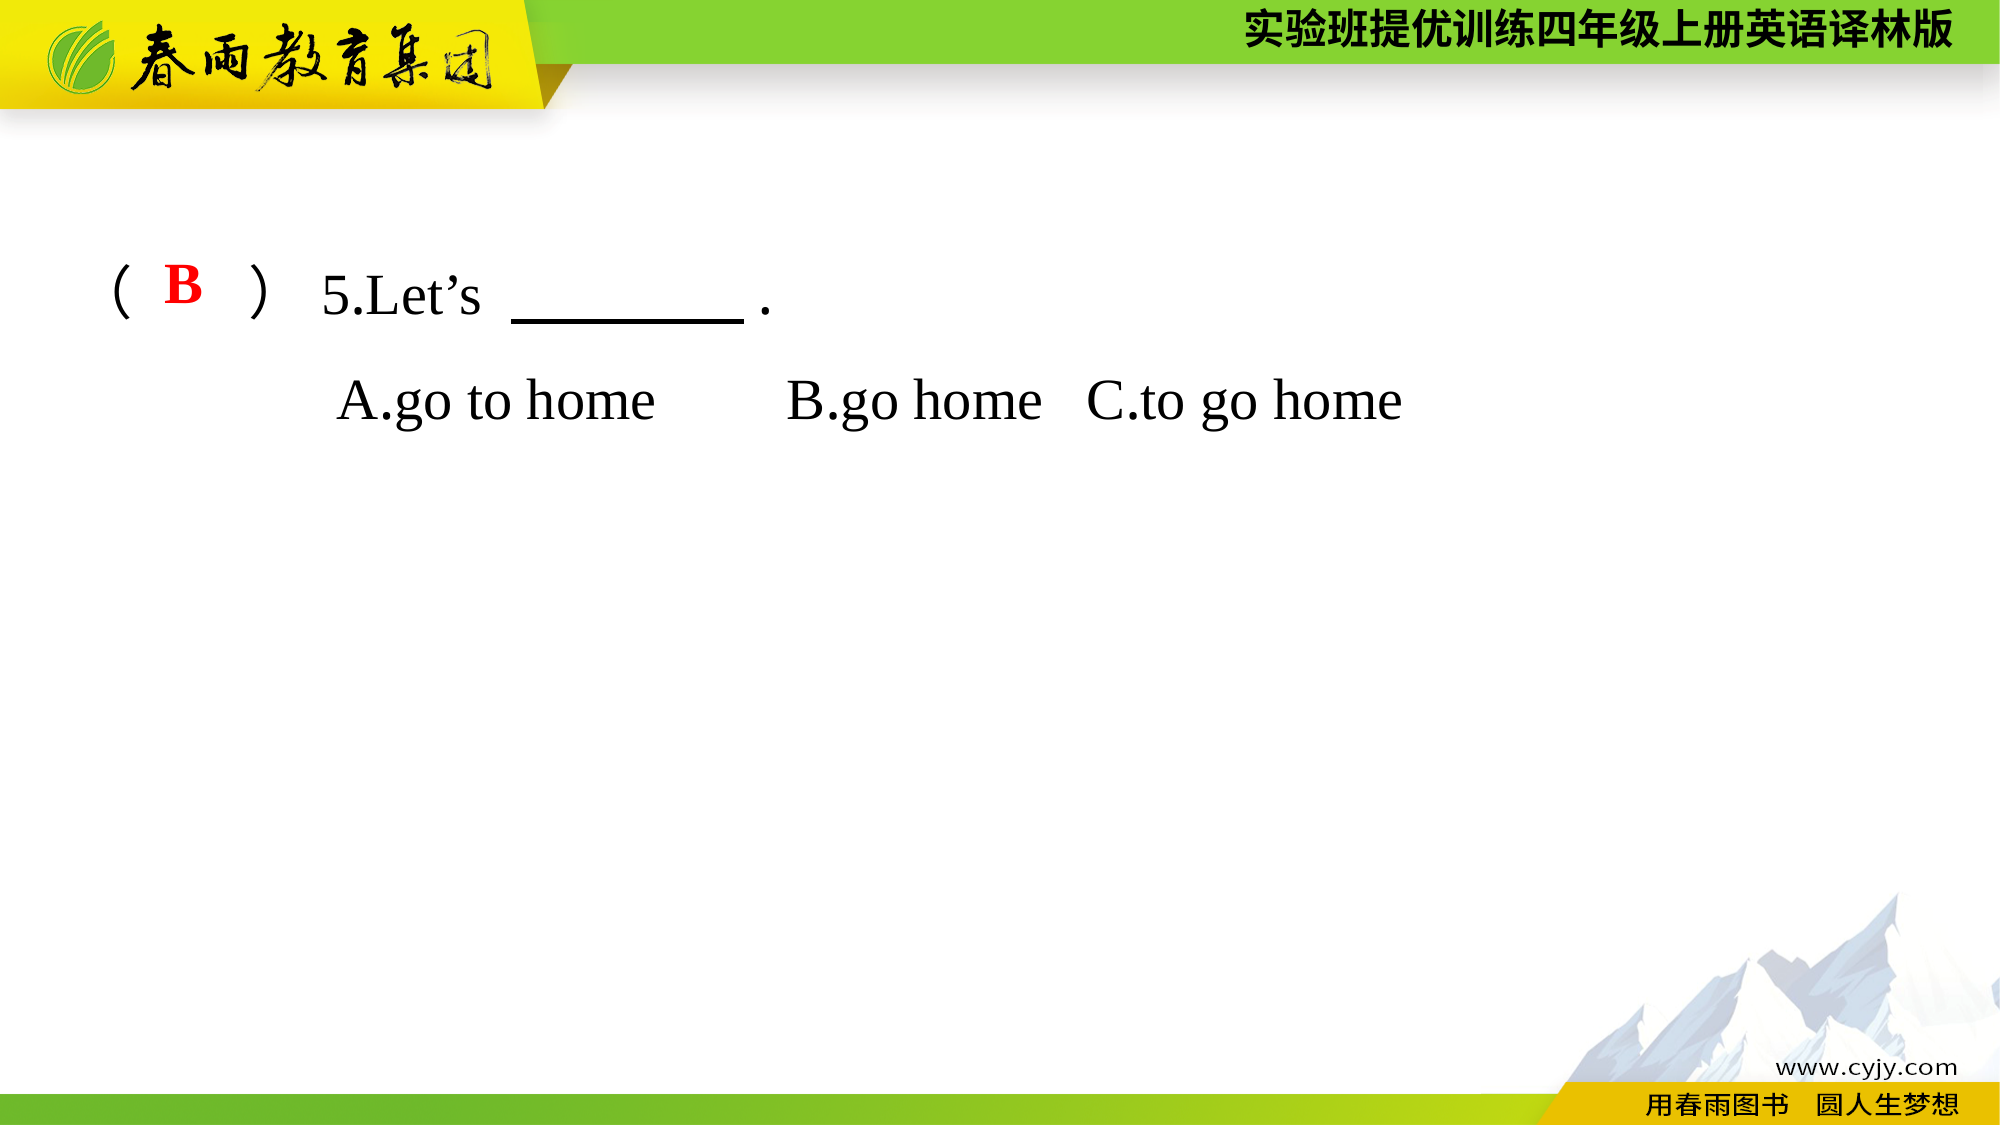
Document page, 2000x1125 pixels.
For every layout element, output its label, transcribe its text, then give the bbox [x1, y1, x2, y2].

picture [0, 0, 2000, 1125]
list （ ）5.Let’s . A.go to home B.go home C.to go home [59, 214, 1944, 442]
text_box B [149, 237, 219, 323]
